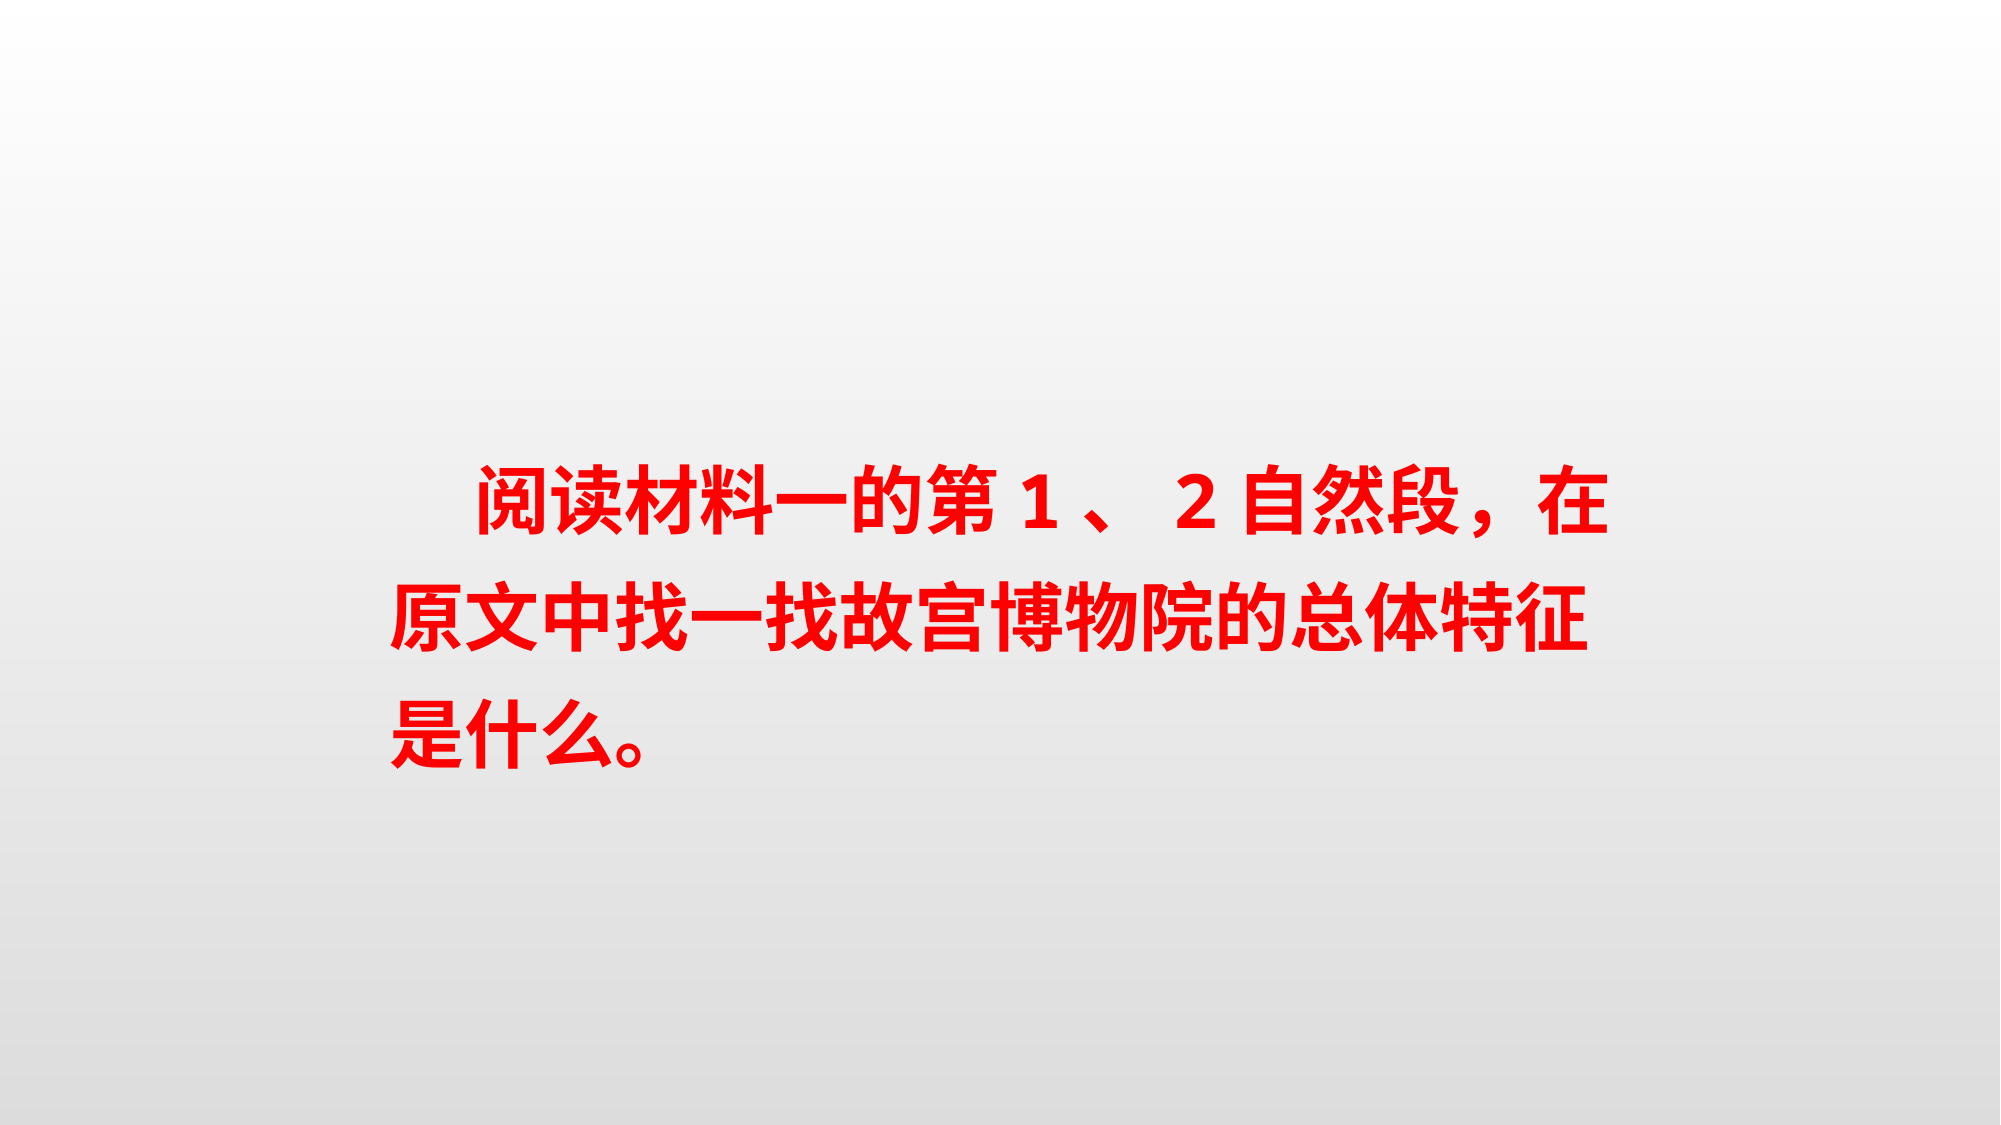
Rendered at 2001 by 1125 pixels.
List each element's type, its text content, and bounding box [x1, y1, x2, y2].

text_box 阅读材料一的第1、2自然段，在原文中找一找故宫博物院的总体特征是什么。 [374, 419, 1647, 785]
